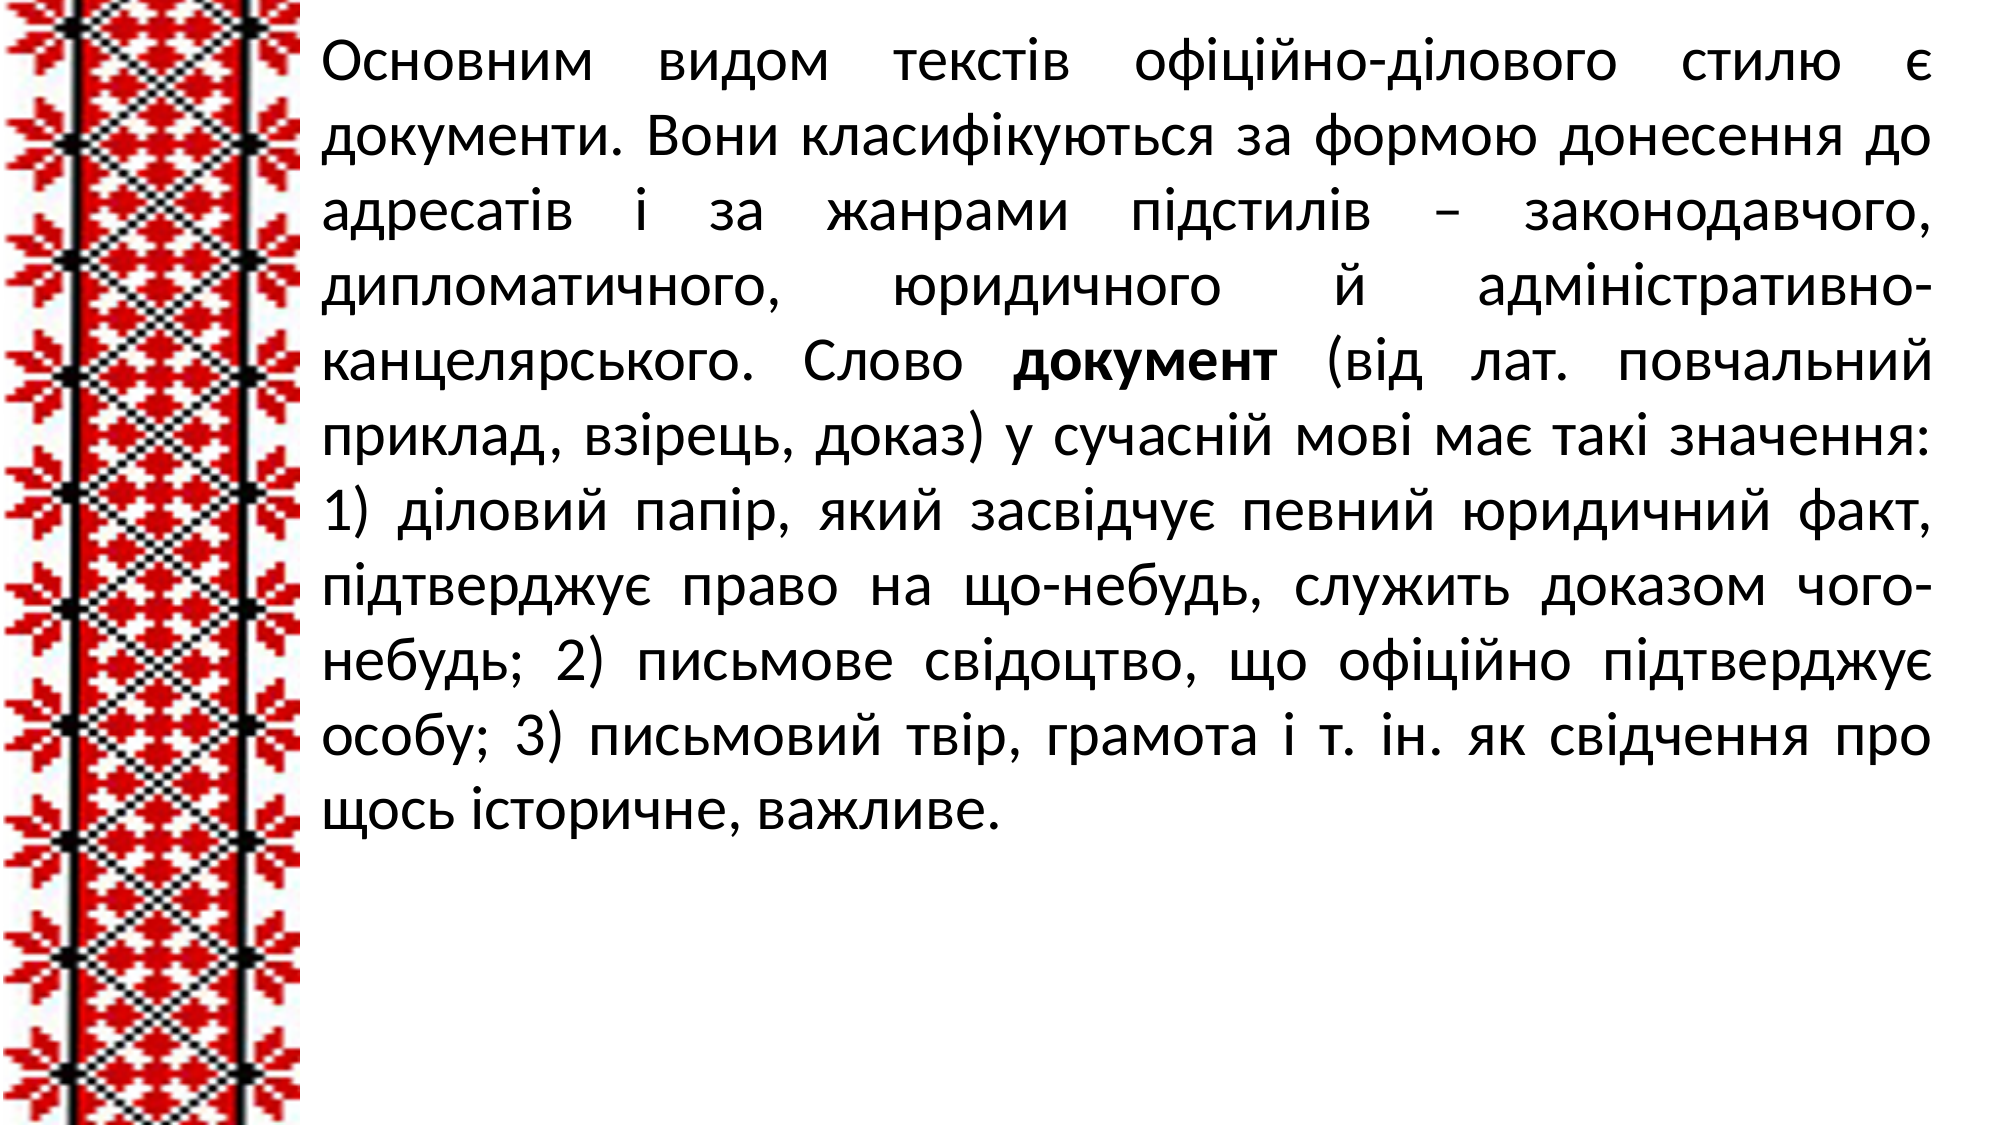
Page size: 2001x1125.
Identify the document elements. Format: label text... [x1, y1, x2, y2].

text_box Основним видом текстів офіційно-ділового стилю є документи. Вони класифікуються за формою донесення до адресатів і за жанрами підстилів – законодавчого, дипломатичного, юридичного й адміністративно-канцелярського. Слово документ (від лат. повчальний приклад, взірець, доказ) у сучасній мові має такі значення: 1) діловий папір, який засвідчує певний юридичний факт, підтверджує право на що-небудь, служить доказом чого-небудь; 2) письмове свідоцтво, що офіційно підтверджує особу; 3) письмовий твір, грамота і т. ін. як свідчення про щось історичне, важливе. [306, 10, 1950, 850]
picture [3, 0, 300, 1125]
